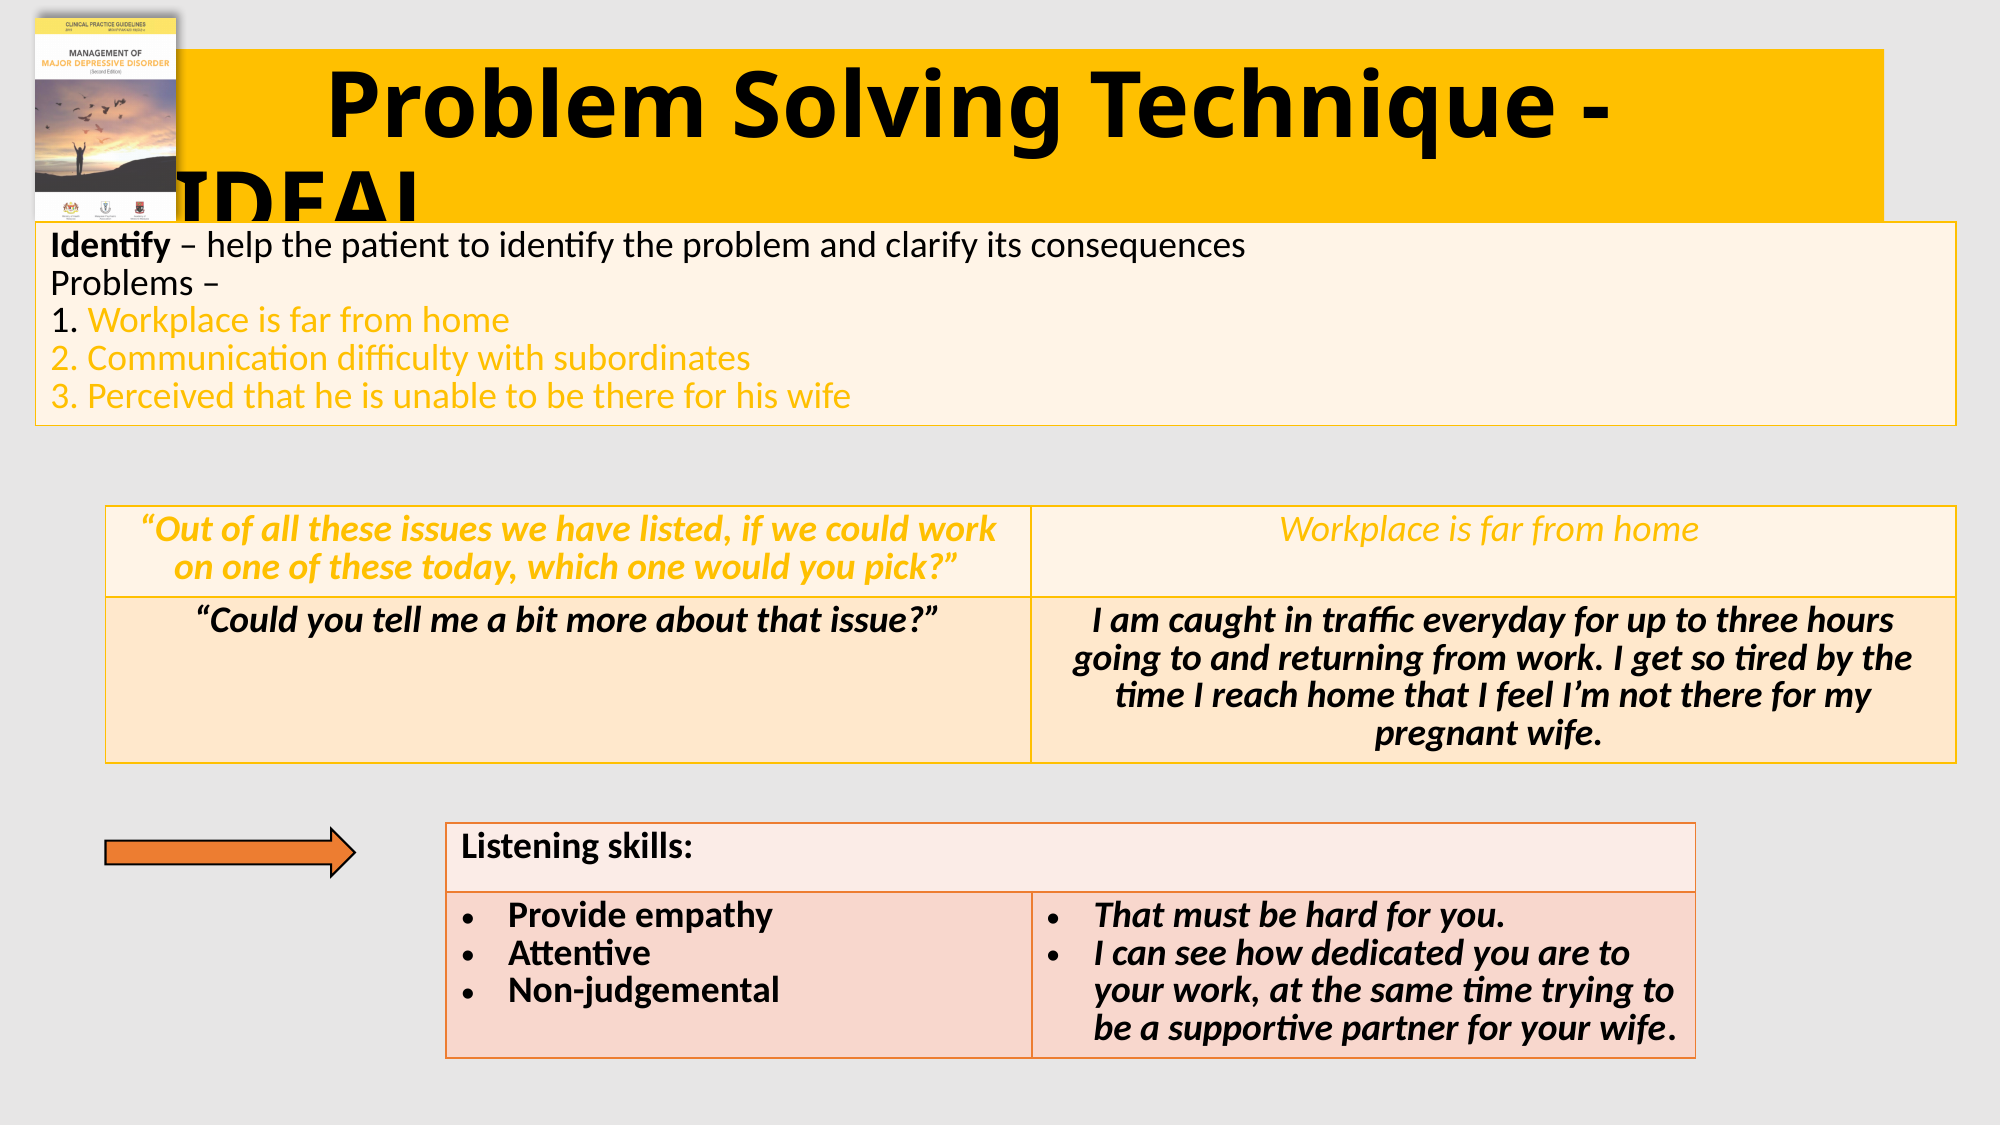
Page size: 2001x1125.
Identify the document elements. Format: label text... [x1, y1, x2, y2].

table_header Workplace is far from home [1032, 507, 1955, 596]
text_box Problem Solving Technique - IDEAL [183, 49, 1885, 221]
picture [35, 18, 176, 225]
text_box [104, 826, 357, 879]
table_header Listening skills: [447, 824, 1695, 891]
table_cell That must be hard for you. I can see how dedicated you are to your work, at the same time trying to be a supportive partner for your wife. [1033, 893, 1695, 1057]
table_cell I am caught in traffic everyday for up to three hours going to and returning from work. I get so tired by the time I reach home that I feel I’m not there for my pregnant wife. [1032, 598, 1955, 762]
table_cell Provide empathy Attentive Non-judgemental [447, 893, 1031, 1057]
table_header “Out of all these issues we have listed, if we could work on one of these today, which one would you pick?” [106, 507, 1030, 596]
table_cell “Could you tell me a bit more about that issue?” [106, 598, 1030, 762]
table_header Identify – help the patient to identify the problem and clarify its consequences Problems – 1. Workplace is far from home 2. Communication difficulty with subordinates 3. Perceived that he is unable to be there for his wife [36, 223, 1955, 425]
